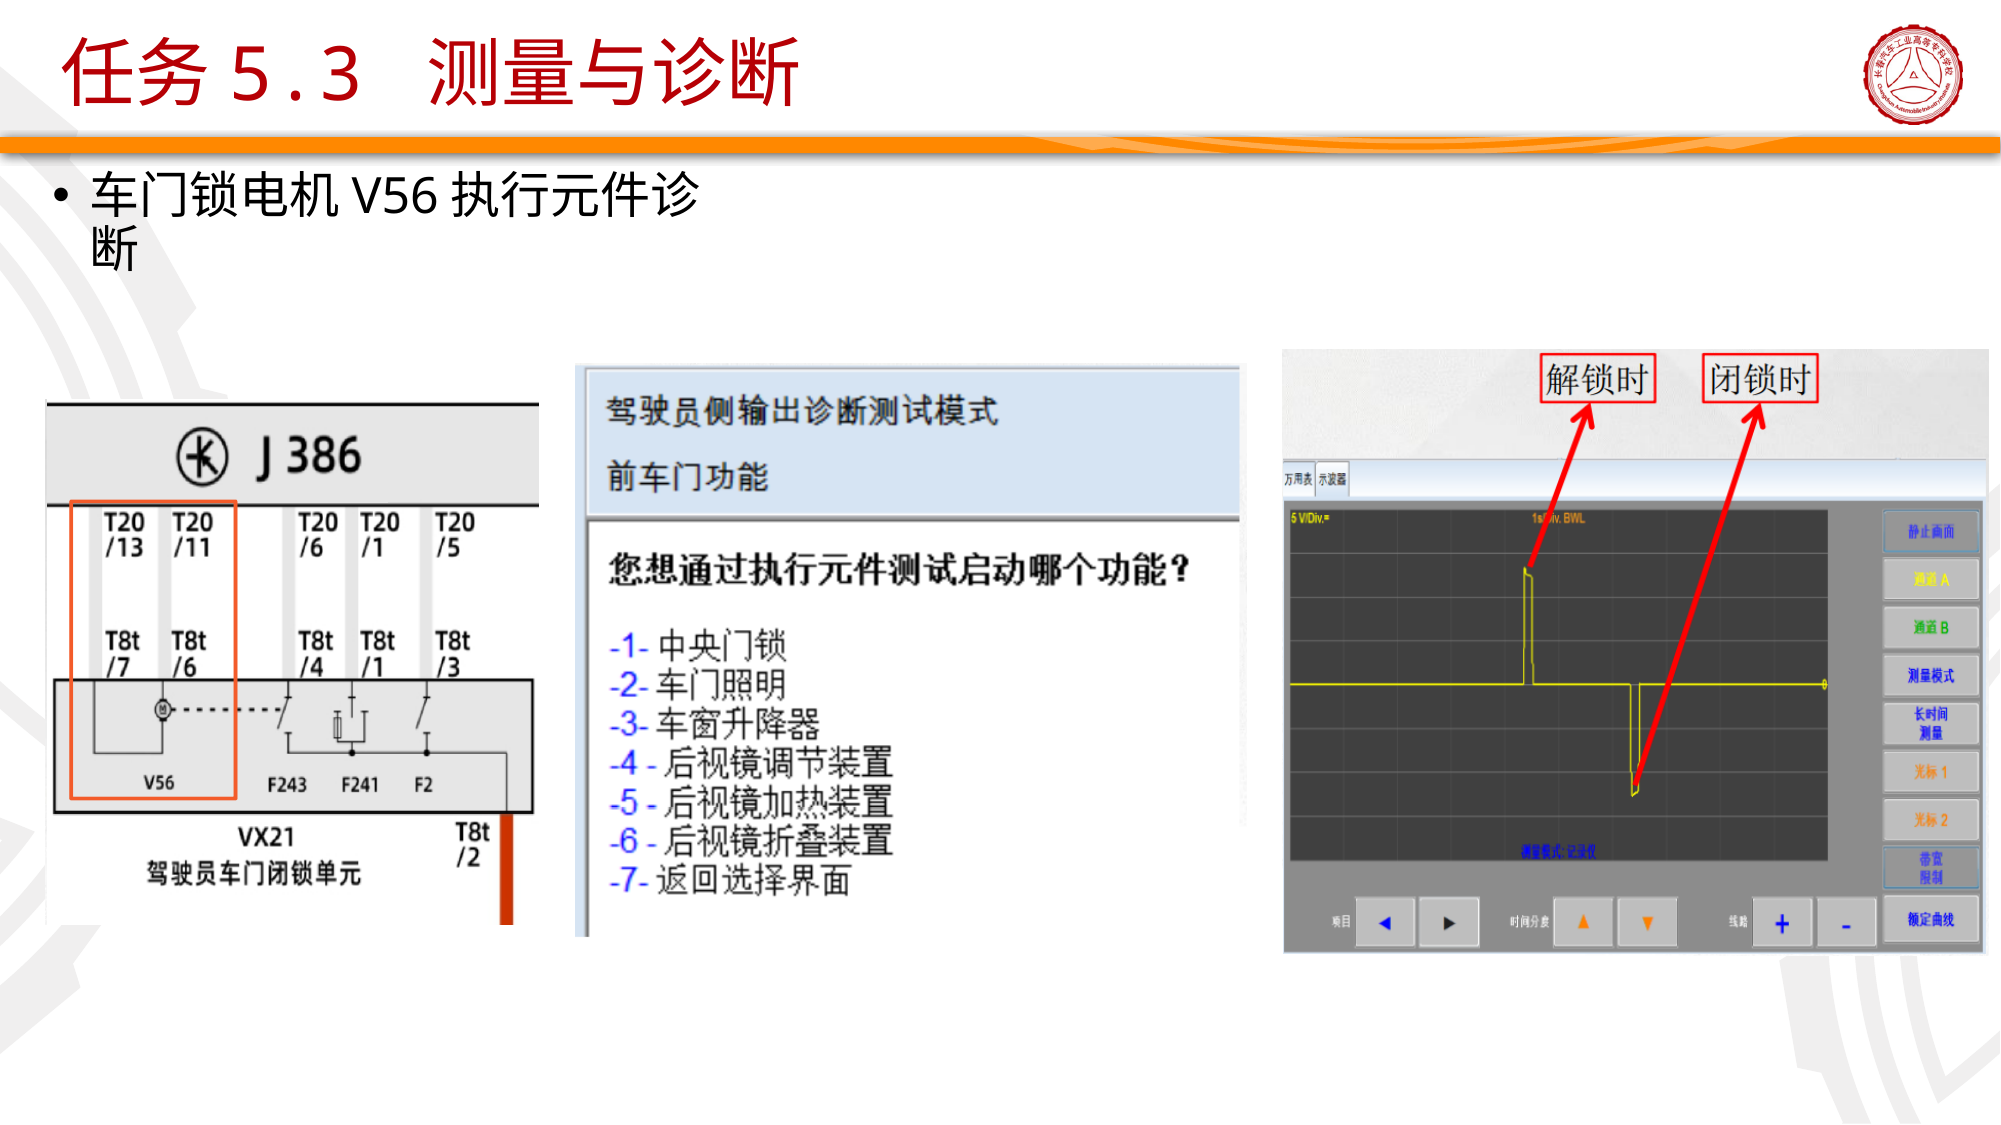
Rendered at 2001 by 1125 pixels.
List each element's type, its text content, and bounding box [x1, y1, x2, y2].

picture [574, 363, 1247, 942]
picture [1282, 349, 1989, 956]
picture [45, 399, 539, 926]
title 任务5.3 测量与诊断 [45, 28, 1554, 128]
picture [1863, 24, 1963, 125]
list 车门锁电机V56执行元件诊断 [37, 163, 754, 239]
